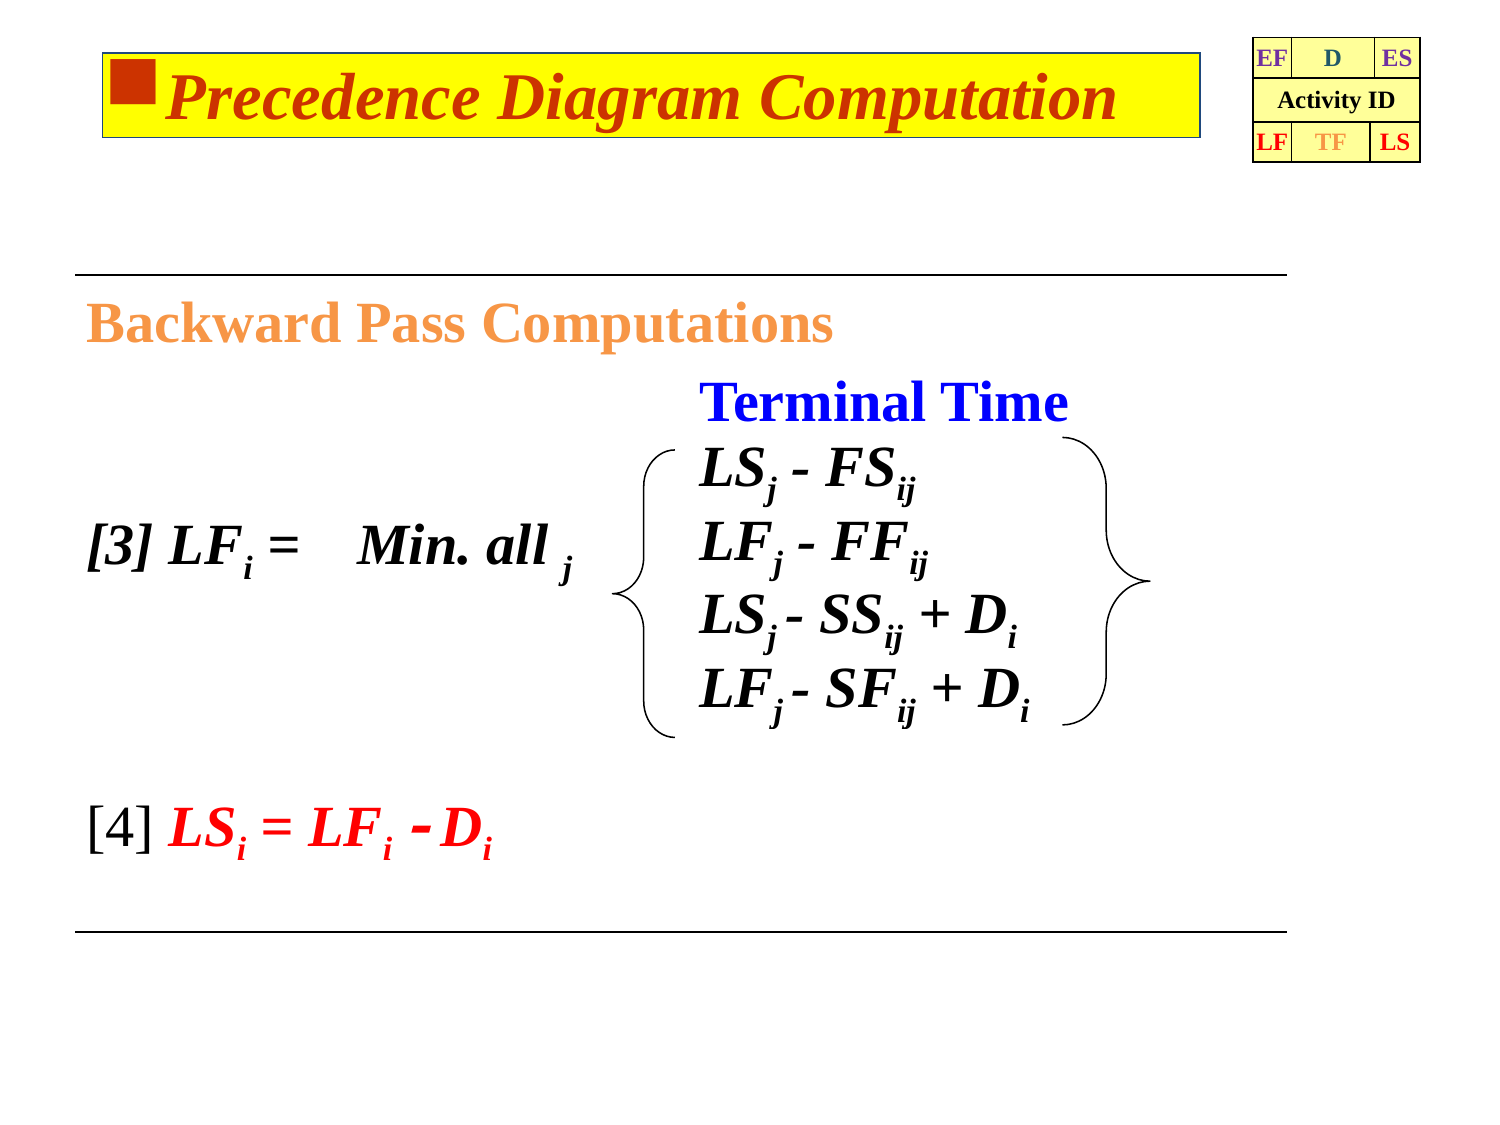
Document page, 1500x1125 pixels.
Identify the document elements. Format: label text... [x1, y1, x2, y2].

text_box [1062, 437, 1150, 725]
table_cell [4] LSi = LFi  Di [75, 729, 1287, 931]
table_cell Activity ID [1254, 79, 1419, 121]
table_header D [1292, 38, 1374, 77]
table_header ES [1375, 38, 1419, 77]
text_box [612, 449, 675, 738]
table_cell Terminal Time LSj - FSij LFj - FFij LSj - SSij + Di LFj - SFij + Di [688, 370, 1287, 729]
table_cell [603, 370, 688, 729]
table_cell LS [1371, 123, 1419, 161]
table_cell TF [1292, 123, 1369, 161]
table_cell [3] LFi = [75, 370, 346, 729]
table_header EF [1254, 38, 1291, 77]
text_box Precedence Diagram Computation [102, 52, 1200, 138]
table_cell Min. all j [346, 370, 603, 729]
table_cell LF [1254, 123, 1291, 161]
table_header Backward Pass Computations [75, 276, 1287, 370]
